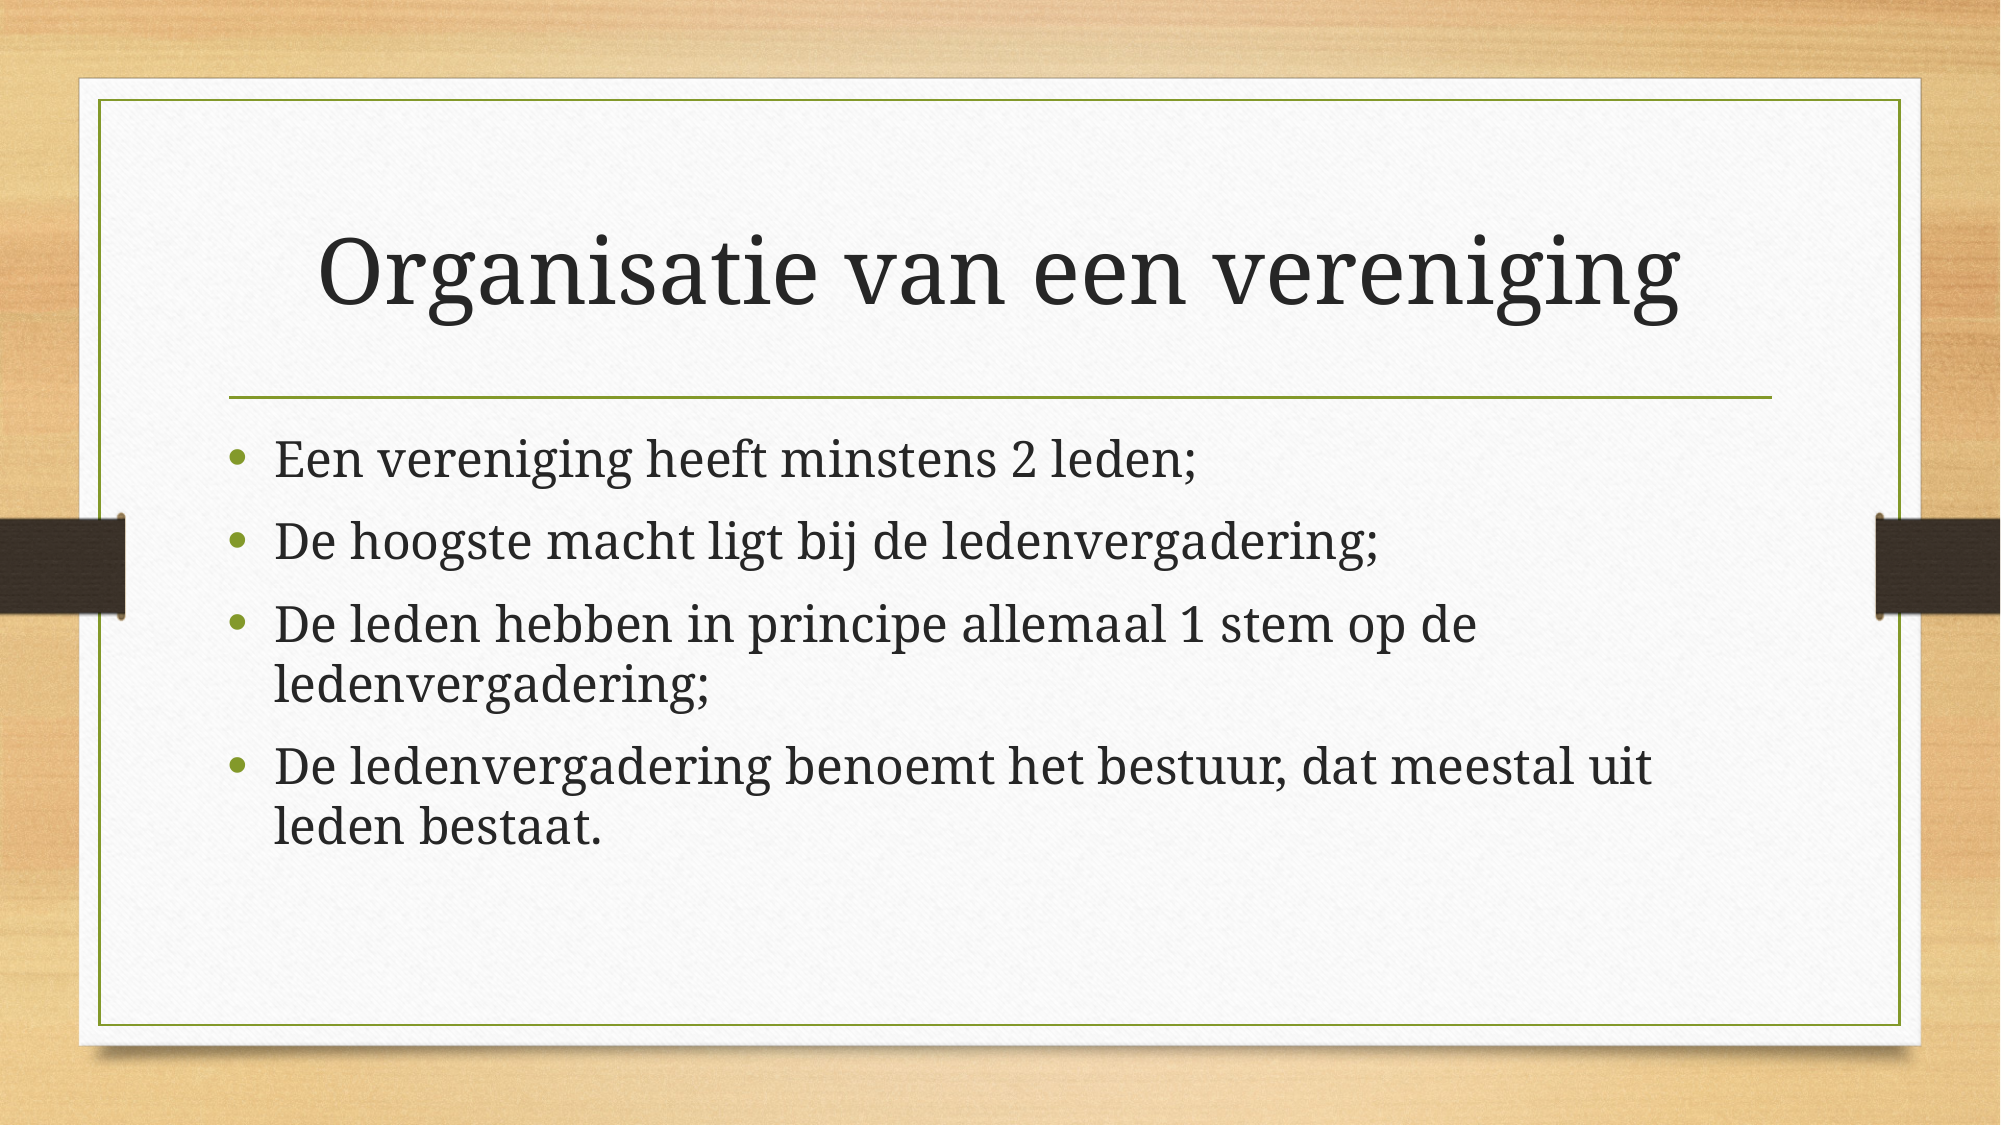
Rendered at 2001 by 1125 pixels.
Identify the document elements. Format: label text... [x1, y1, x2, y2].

title Organisatie van een vereniging [212, 161, 1788, 375]
picture [0, 0, 2001, 1125]
list Een vereniging heeft minstens 2 leden; De hoogste macht ligt bij de ledenvergadering; De leden hebben in principe allemaal 1 stem op de ledenvergadering; De ledenvergadering benoemt het bestuur, dat meestal uit leden bestaat. [212, 419, 1788, 964]
